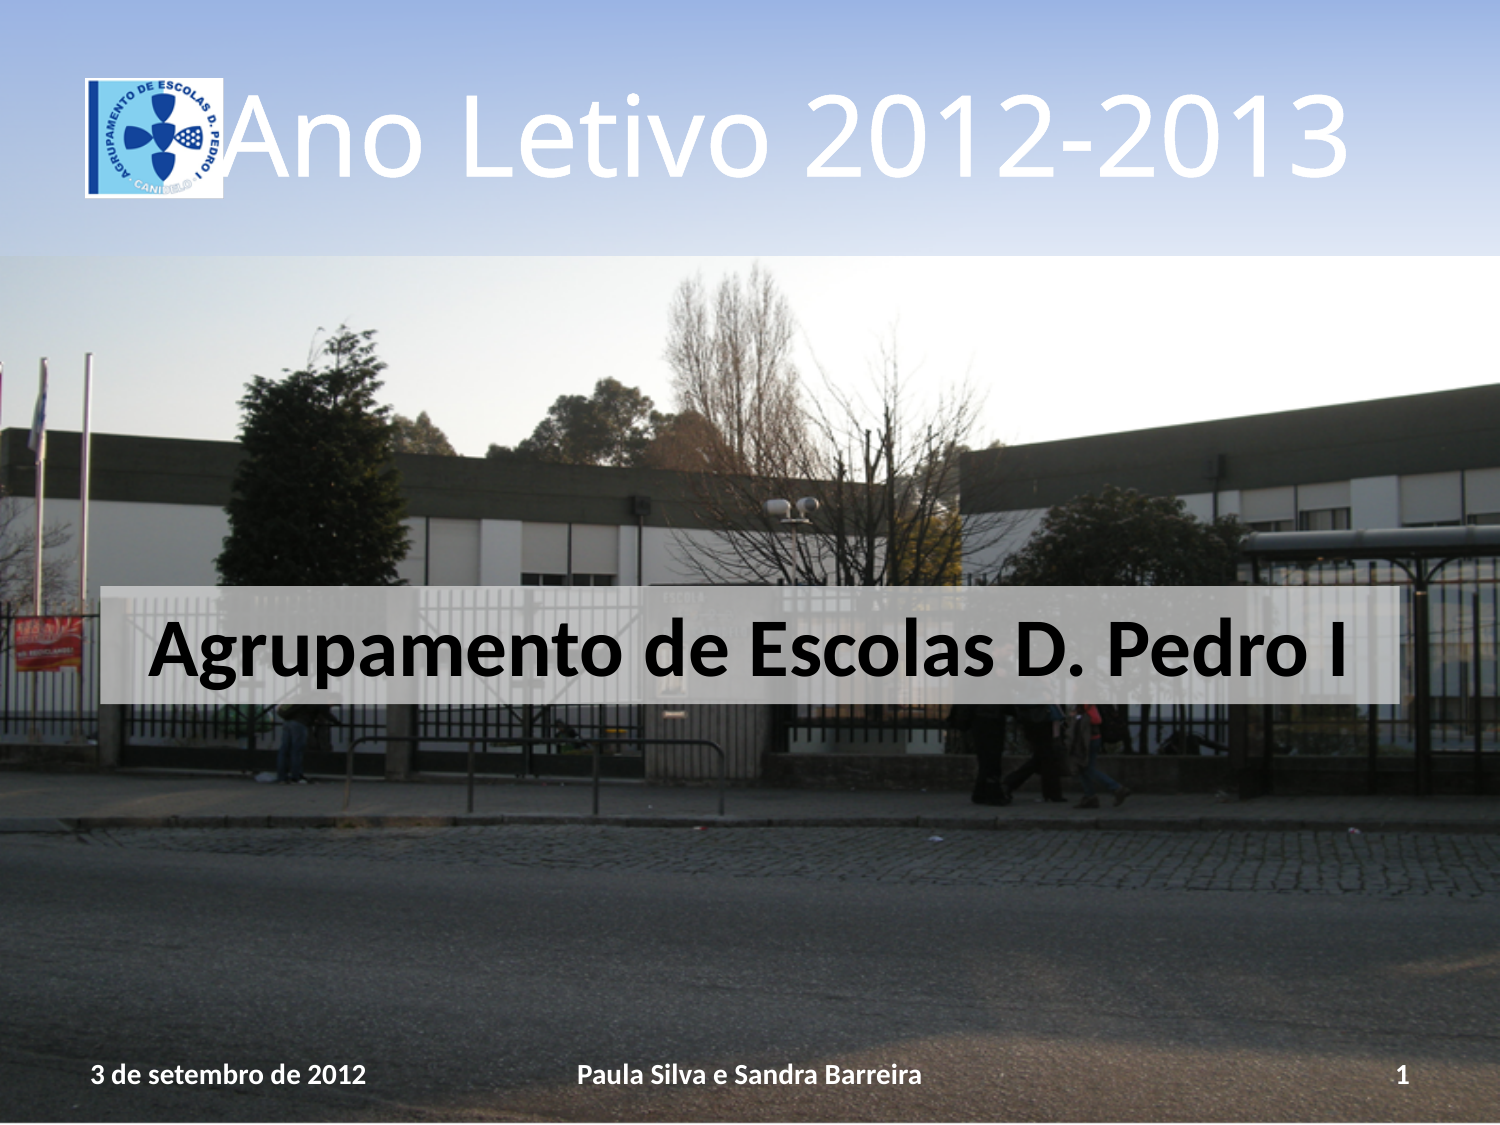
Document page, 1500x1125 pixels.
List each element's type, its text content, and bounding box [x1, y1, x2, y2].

title Ano Letivo 2012-2013 [147, 42, 1423, 220]
subtitle Agrupamento de Escolas D. Pedro I [100, 586, 1400, 705]
picture [0, 256, 1500, 1125]
slide_number 1 [1074, 1042, 1425, 1103]
slide_number 3 de setembro de 2012 [75, 1042, 425, 1103]
footer Paula Silva e Sandra Barreira [512, 1042, 988, 1103]
picture [85, 78, 147, 200]
